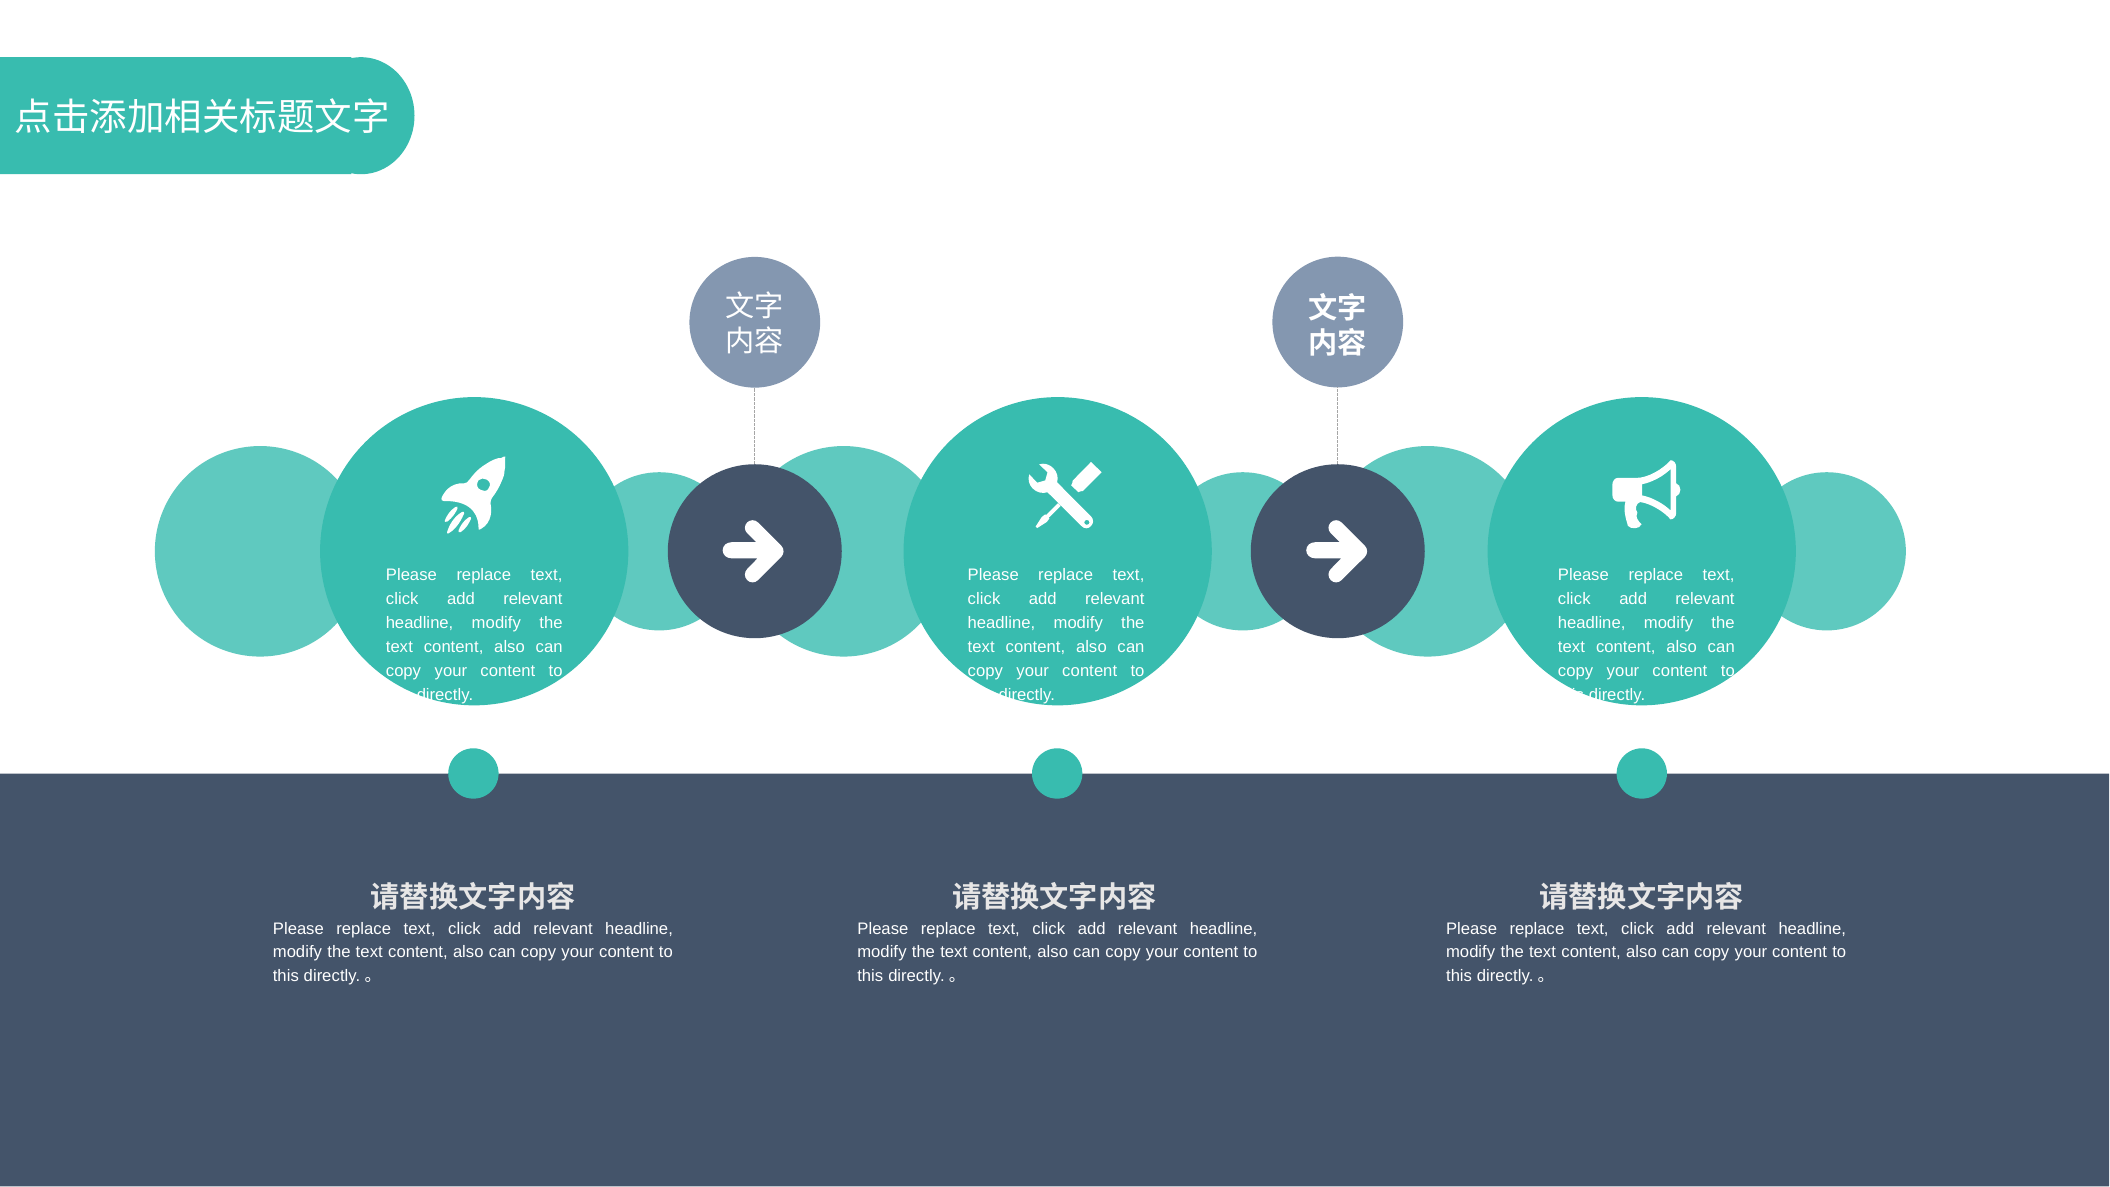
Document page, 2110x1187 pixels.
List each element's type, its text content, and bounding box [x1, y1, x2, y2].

text_box Please replace text, click add relevant headline, modify the text content, also can copy your content to this directly.。 [258, 906, 689, 993]
text_box Please replace text, click add relevant headline, modify the text content, also can copy your content to this directly.。 [842, 906, 1273, 993]
text_box Please replace text, click add relevant headline, modify the text content, also can copy your content to this directly.。 [1431, 906, 1862, 993]
text_box 请替换文字内容 [356, 863, 591, 921]
text_box 点击添加相关标题文字 [0, 85, 415, 146]
text_box [1030, 747, 1084, 800]
text_box 请替换文字内容 [1524, 863, 1759, 921]
text_box 请替换文字内容 [937, 863, 1172, 921]
text_box [447, 747, 500, 800]
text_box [154, 256, 1906, 711]
text_box [1615, 747, 1669, 800]
text_box [0, 772, 2110, 1187]
